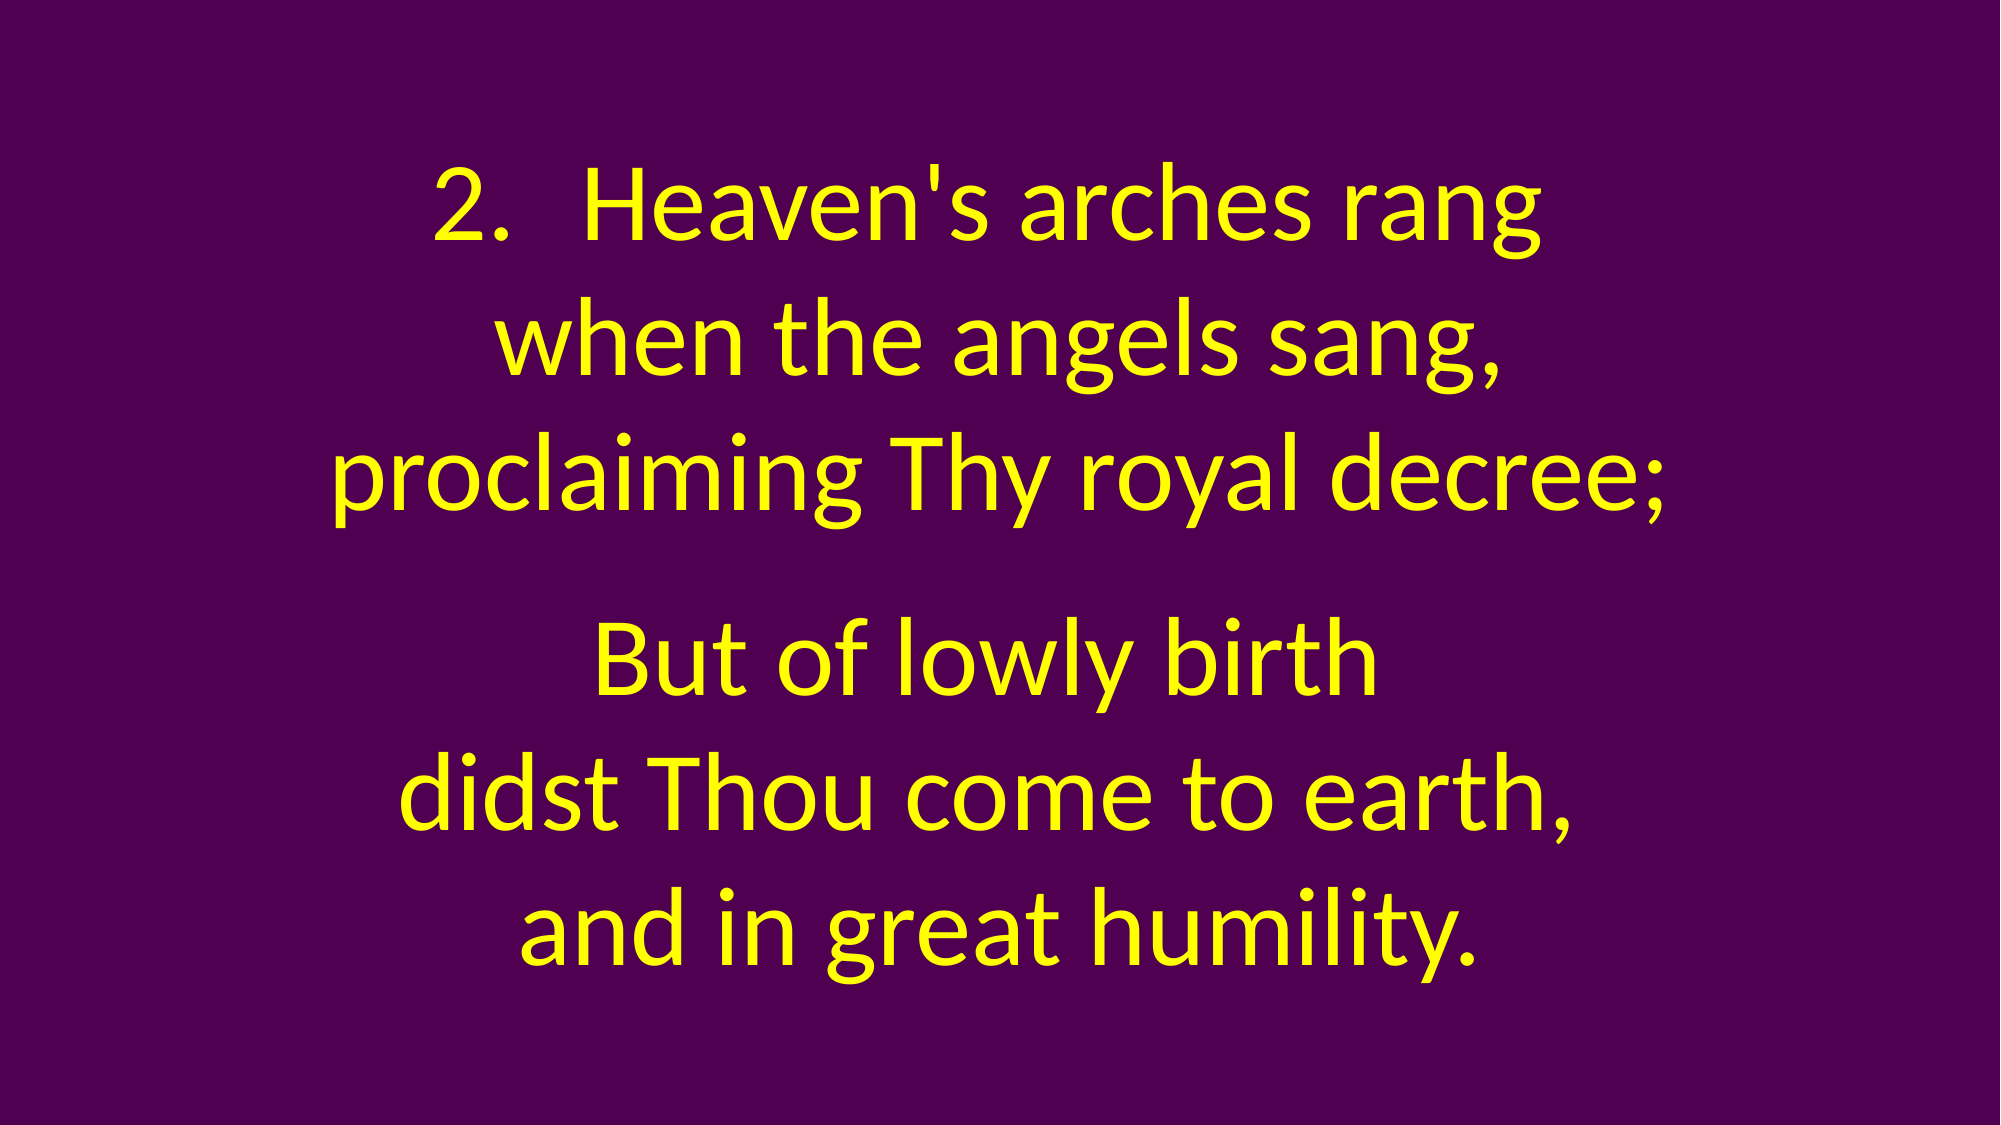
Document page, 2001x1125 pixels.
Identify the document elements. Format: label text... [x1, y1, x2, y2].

text_box 2. Heaven's arches rang when the angels sang, proclaiming Thy royal decree; But of lowly birth didst Thou come to earth, and in great humility. [0, 120, 2000, 996]
